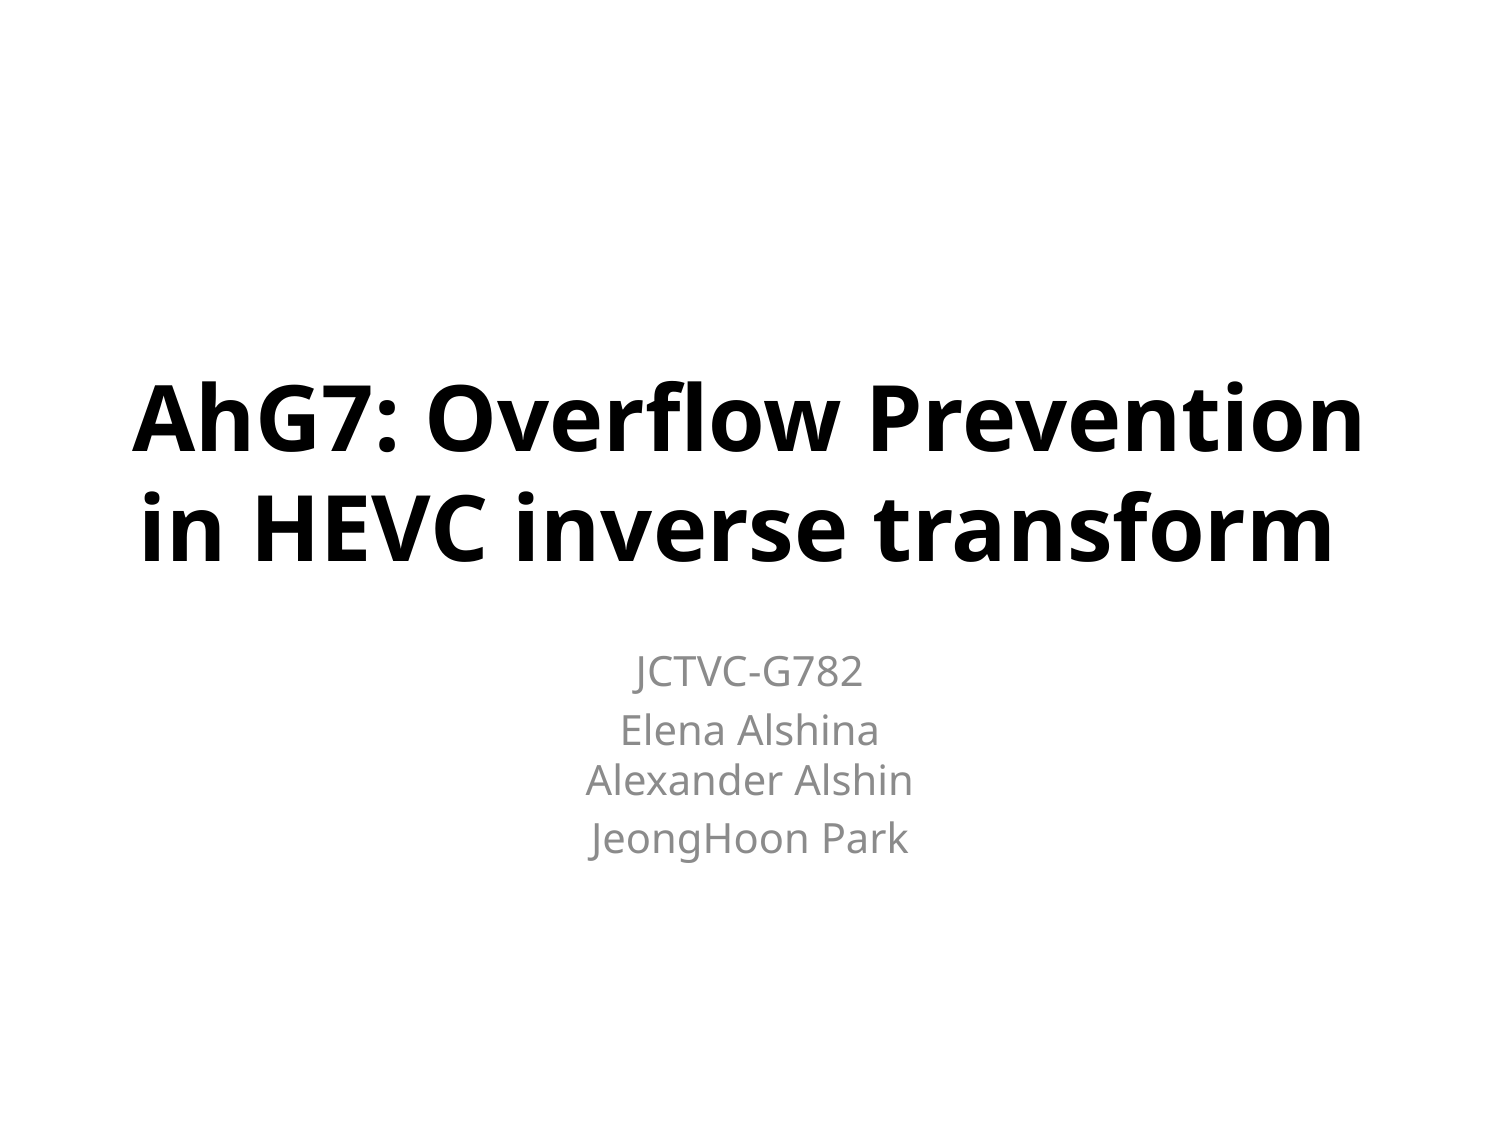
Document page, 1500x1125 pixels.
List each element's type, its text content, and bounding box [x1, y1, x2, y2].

subtitle JCTVC-G782 Elena Alshina Alexander Alshin JeongHoon Park [225, 637, 1275, 925]
title AhG7: Overflow Prevention in HEVC inverse transform [112, 349, 1388, 591]
